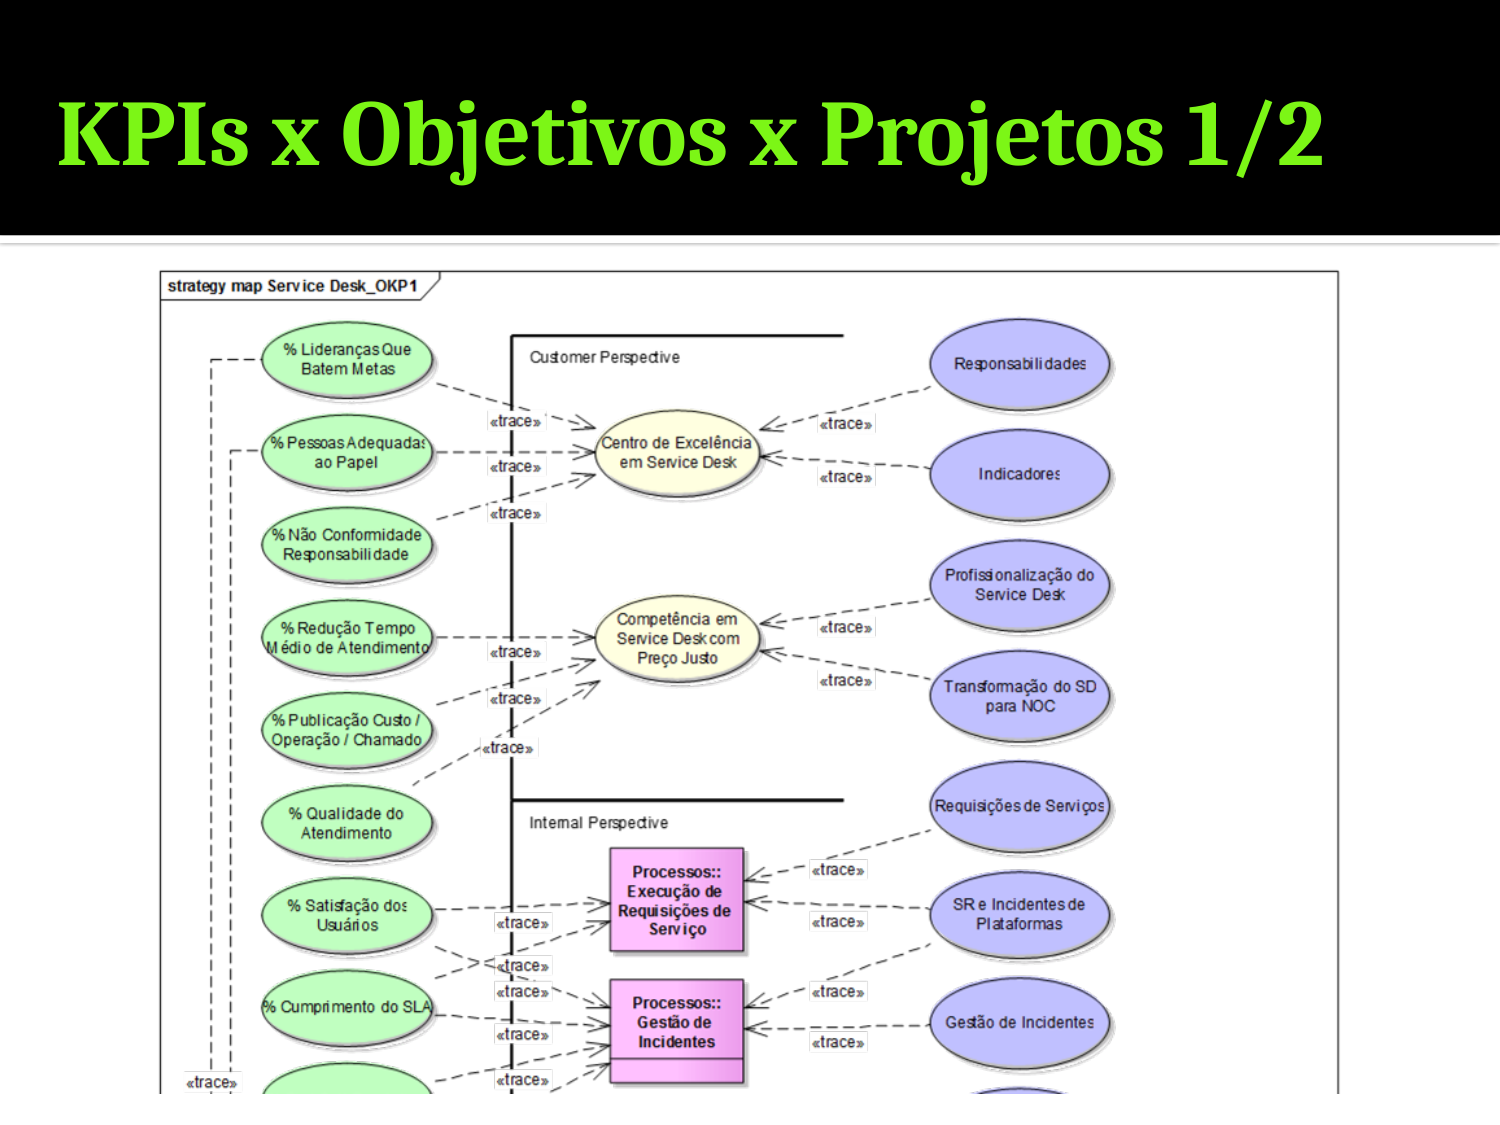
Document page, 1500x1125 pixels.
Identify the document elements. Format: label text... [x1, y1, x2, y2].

title KPIs x Objetivos x Projetos 1/2 [41, 25, 1459, 231]
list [156, 267, 1344, 1094]
